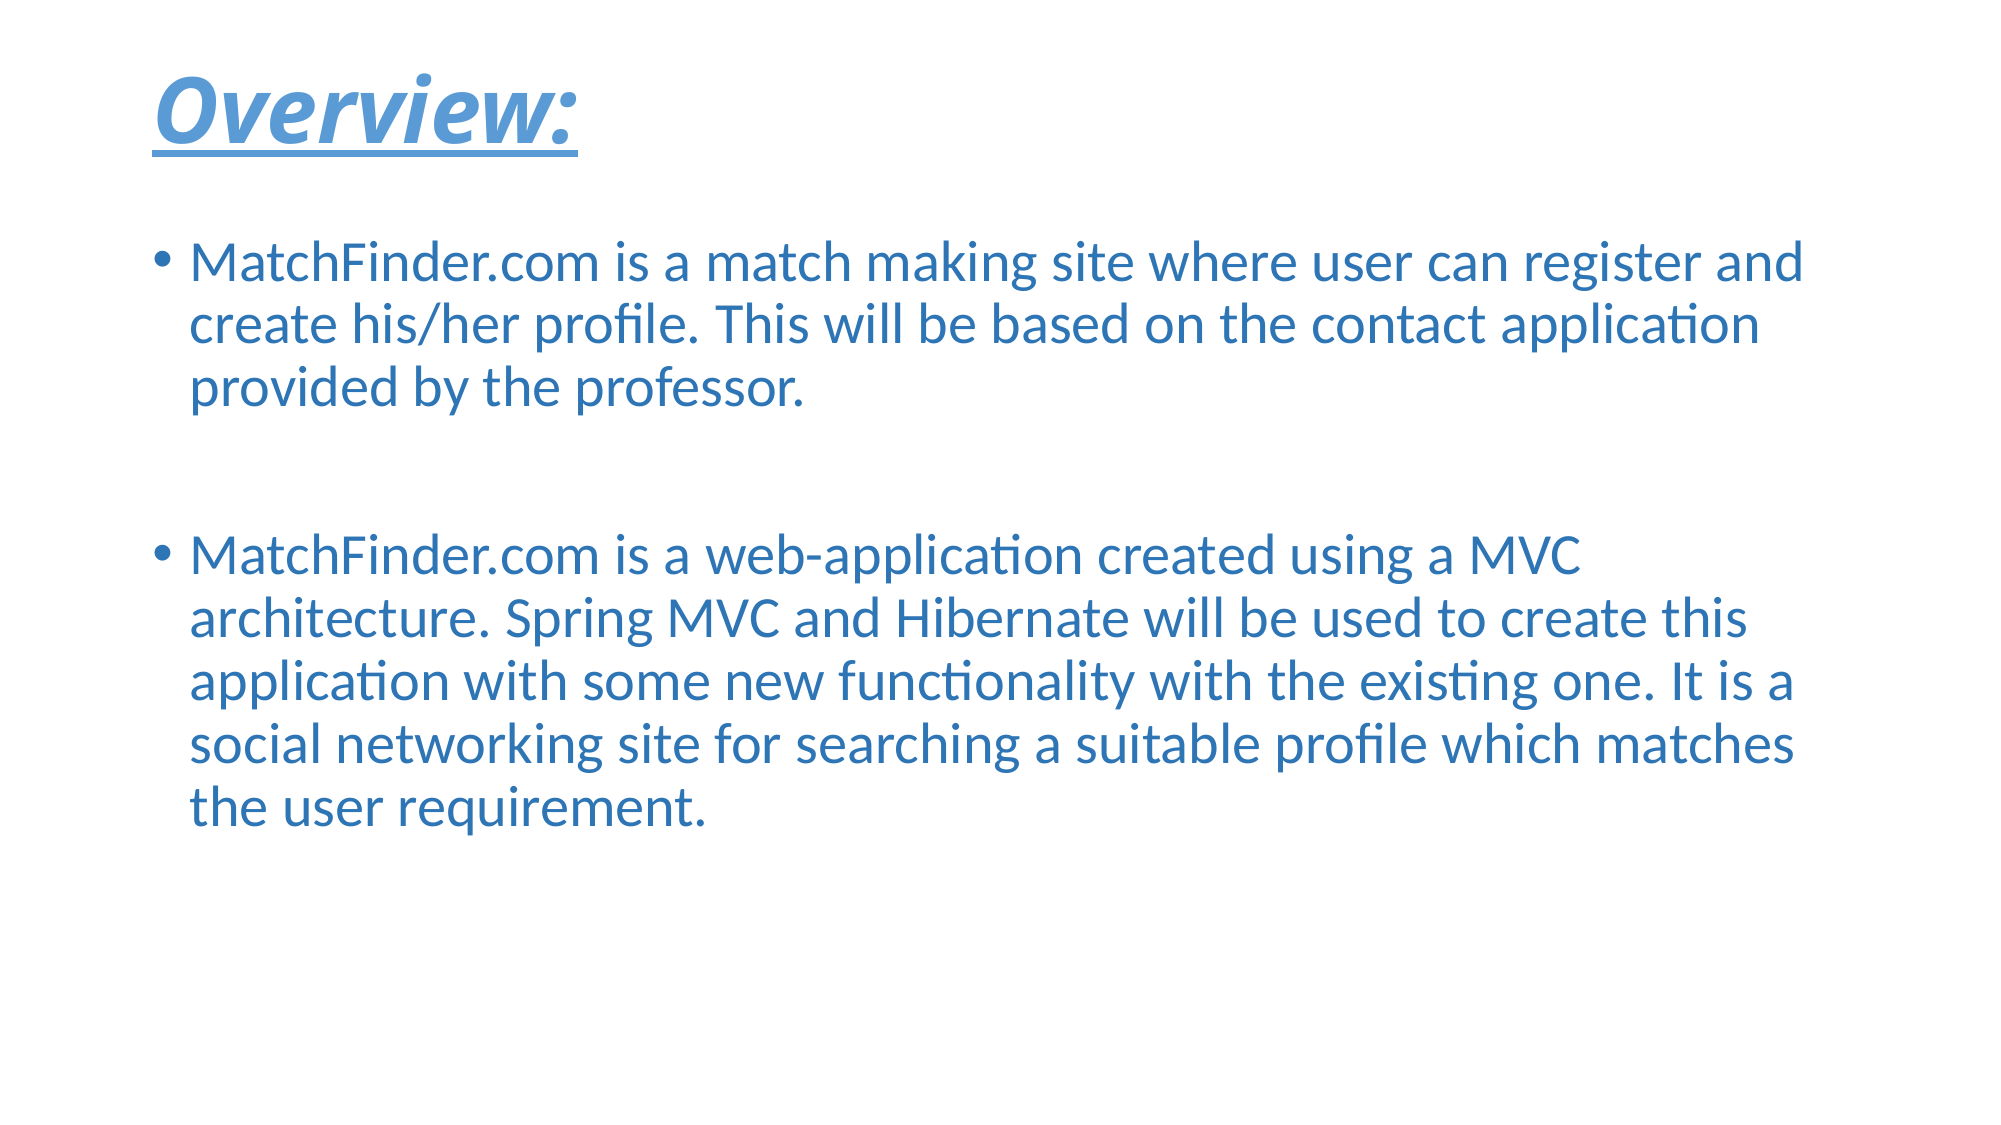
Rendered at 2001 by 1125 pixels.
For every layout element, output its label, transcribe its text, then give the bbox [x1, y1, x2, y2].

title Overview: [137, 59, 1863, 223]
list MatchFinder.com is a match making site where user can register and create his/her profile. This will be based on the contact application provided by the professor. MatchFinder.com is a web-application created using a MVC architecture. Spring MVC and Hibernate will be used to create this application with some new functionality with the existing one. It is a social networking site for searching a suitable profile which matches the user requirement. [137, 223, 1863, 1014]
